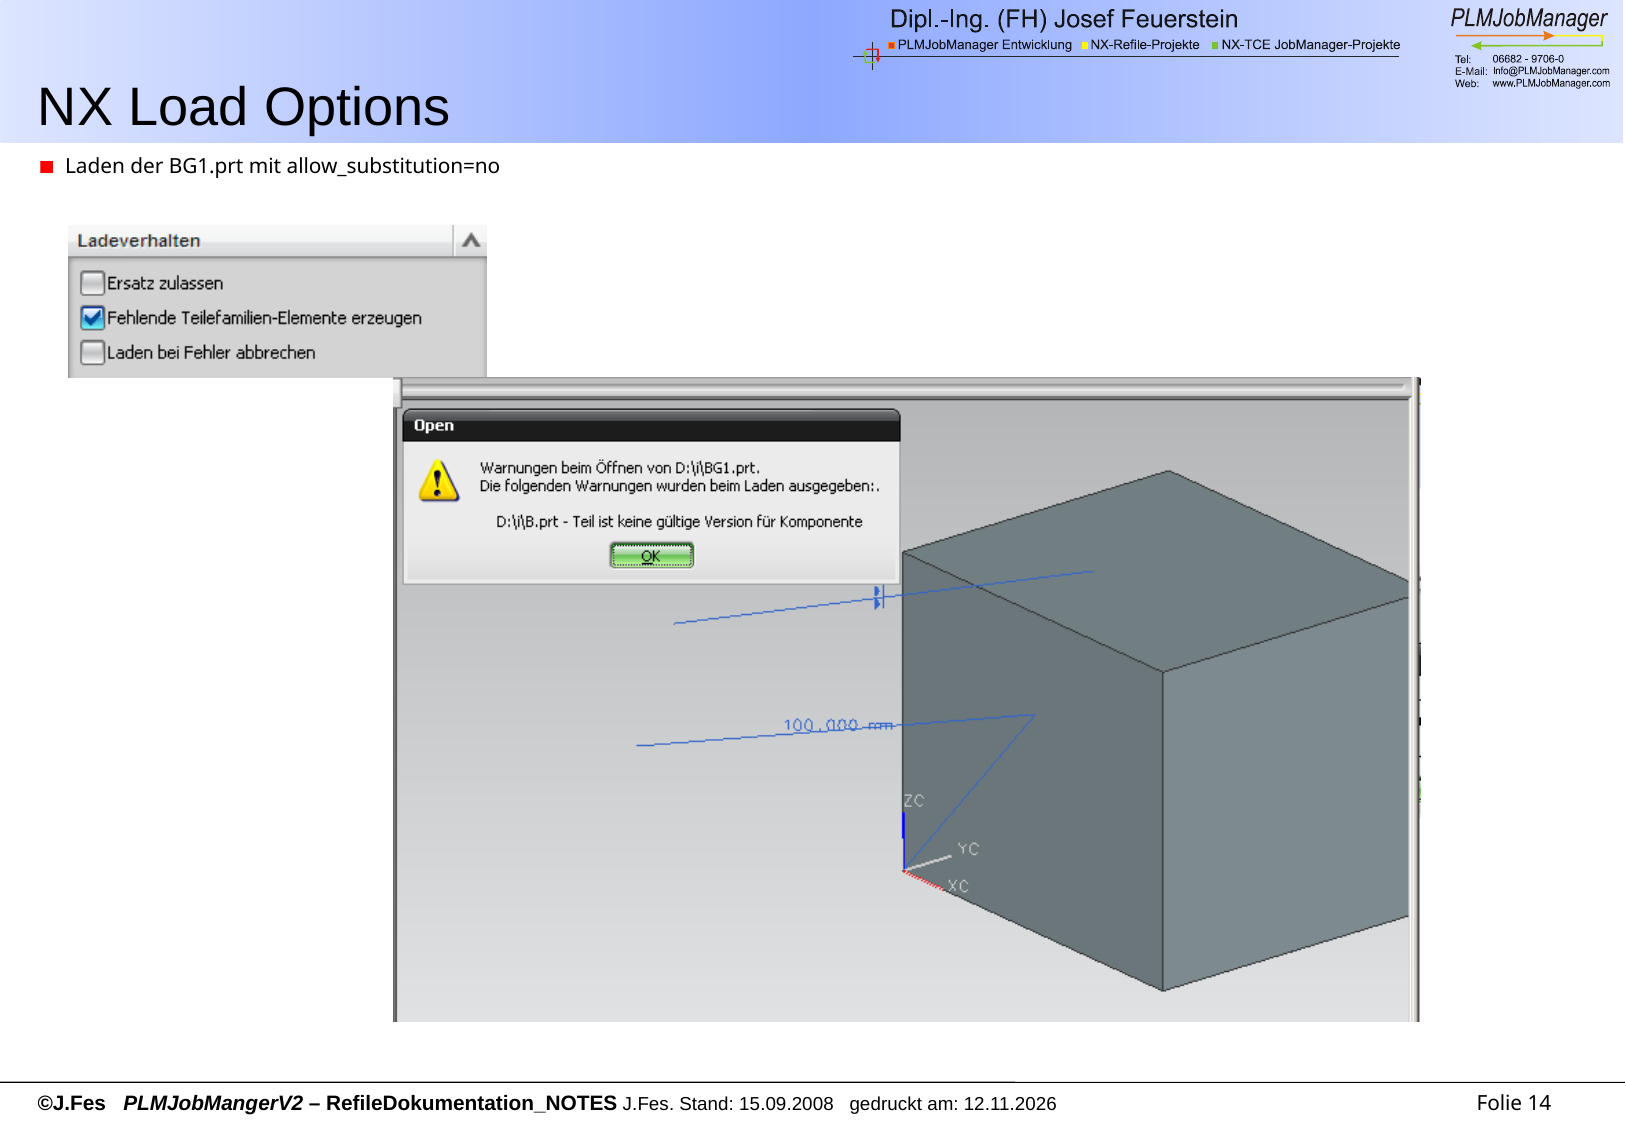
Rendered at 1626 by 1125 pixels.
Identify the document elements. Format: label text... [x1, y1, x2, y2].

slide_number Folie 14 [1228, 1081, 1568, 1125]
list Laden der BG1.prt mit allow_substitution=no [21, 152, 1600, 182]
title NX Load Options [21, 64, 1439, 143]
picture [37, 158, 53, 173]
picture [67, 225, 1422, 1022]
